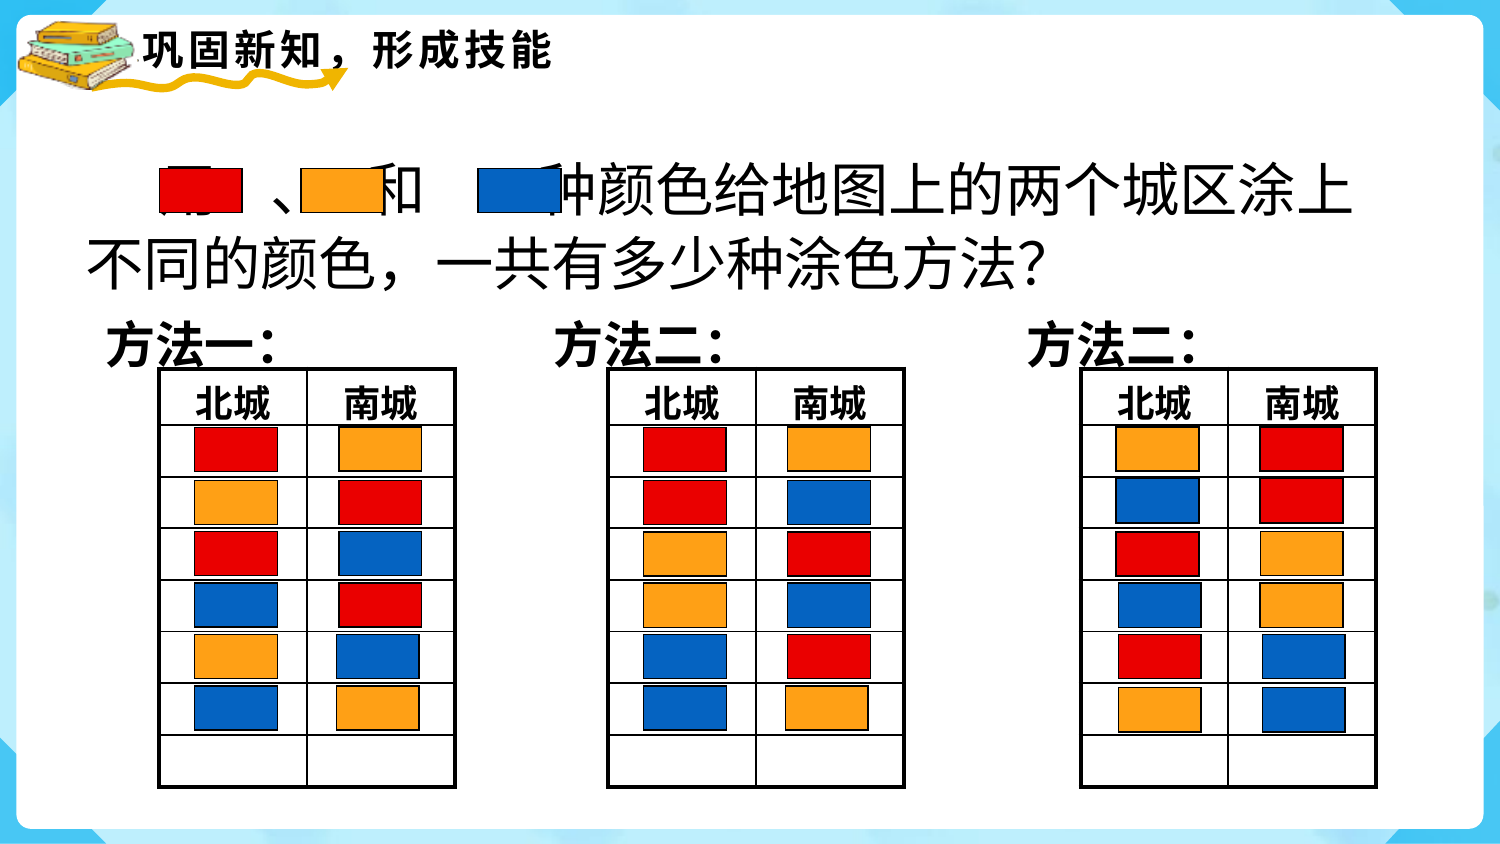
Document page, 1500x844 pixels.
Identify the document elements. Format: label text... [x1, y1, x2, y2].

text_box 方法二： [1011, 306, 1242, 382]
table_cell [308, 426, 453, 476]
table_cell [757, 632, 902, 682]
text_box [643, 480, 727, 525]
table_header 南城 [1229, 371, 1374, 424]
text_box [787, 531, 871, 576]
table_cell [1229, 478, 1374, 527]
table_cell [610, 736, 755, 785]
text_box [1260, 583, 1343, 628]
table_cell [1229, 581, 1374, 631]
text_box [194, 480, 278, 525]
table_cell [610, 632, 755, 682]
text_box [785, 685, 869, 730]
table_cell [161, 736, 306, 785]
text_box [218, 25, 1495, 140]
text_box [64, 145, 1450, 306]
table_cell [161, 684, 306, 734]
table_cell [610, 529, 755, 579]
text_box [1260, 427, 1343, 472]
text_box [643, 634, 727, 679]
text_box [787, 480, 871, 525]
text_box [1262, 634, 1346, 679]
table_cell [1229, 684, 1374, 734]
text_box [1260, 478, 1343, 523]
table_header 南城 [308, 371, 453, 424]
table_cell [1083, 632, 1227, 682]
text_box [194, 531, 278, 576]
table_cell [757, 581, 902, 631]
table_cell [161, 529, 306, 579]
table_cell [1083, 426, 1227, 476]
table_cell [757, 426, 902, 476]
table_cell [1229, 529, 1374, 579]
text_box [336, 634, 420, 679]
table_cell [757, 684, 902, 734]
table_cell [1229, 426, 1374, 476]
table_cell [161, 478, 306, 527]
table_cell [757, 478, 902, 527]
text_box [338, 480, 422, 525]
text_box [1116, 427, 1199, 472]
table_header 北城 [161, 382, 306, 424]
table_cell [1083, 684, 1227, 734]
table_cell [610, 581, 755, 631]
table_cell [610, 426, 755, 476]
text_box [643, 427, 727, 472]
text_box [338, 426, 422, 472]
table_header 南城 [757, 371, 902, 424]
text_box [1262, 687, 1346, 732]
table_cell [161, 632, 306, 682]
table_header 北城 [1083, 382, 1227, 424]
table_header 北城 [610, 382, 755, 424]
table_cell [308, 529, 453, 579]
text_box [1118, 583, 1202, 628]
text_box [1260, 531, 1344, 576]
picture [0, 0, 1500, 844]
text_box [1118, 634, 1202, 679]
text_box [787, 583, 871, 628]
table_cell [1229, 736, 1374, 785]
table_cell [308, 736, 453, 785]
table_cell [308, 684, 453, 734]
text_box [643, 685, 727, 730]
table_cell [757, 529, 902, 579]
table_cell [610, 478, 755, 527]
text_box [1118, 687, 1202, 732]
text_box [194, 582, 278, 628]
text_box [194, 427, 278, 472]
text_box 方法二： [538, 306, 769, 382]
text_box [1116, 478, 1199, 523]
text_box [338, 531, 422, 576]
table_cell [308, 632, 453, 682]
table_cell [1229, 632, 1374, 682]
text_box [194, 685, 278, 730]
table_cell [1083, 529, 1227, 579]
table_cell [1083, 478, 1227, 527]
text_box [643, 583, 727, 628]
table_cell [161, 581, 306, 631]
text_box [1116, 531, 1199, 576]
text_box [643, 531, 727, 576]
table_cell [1083, 736, 1227, 785]
text_box [194, 634, 278, 679]
table_cell [161, 426, 306, 476]
text_box [787, 634, 871, 679]
text_box [338, 582, 422, 628]
text_box [787, 426, 871, 472]
table_cell [308, 581, 453, 631]
table_cell [308, 478, 453, 527]
table_cell [610, 684, 755, 734]
text_box [336, 685, 420, 730]
table_cell [757, 736, 902, 785]
text_box 方法一： [90, 306, 321, 382]
table_cell [1083, 581, 1227, 631]
